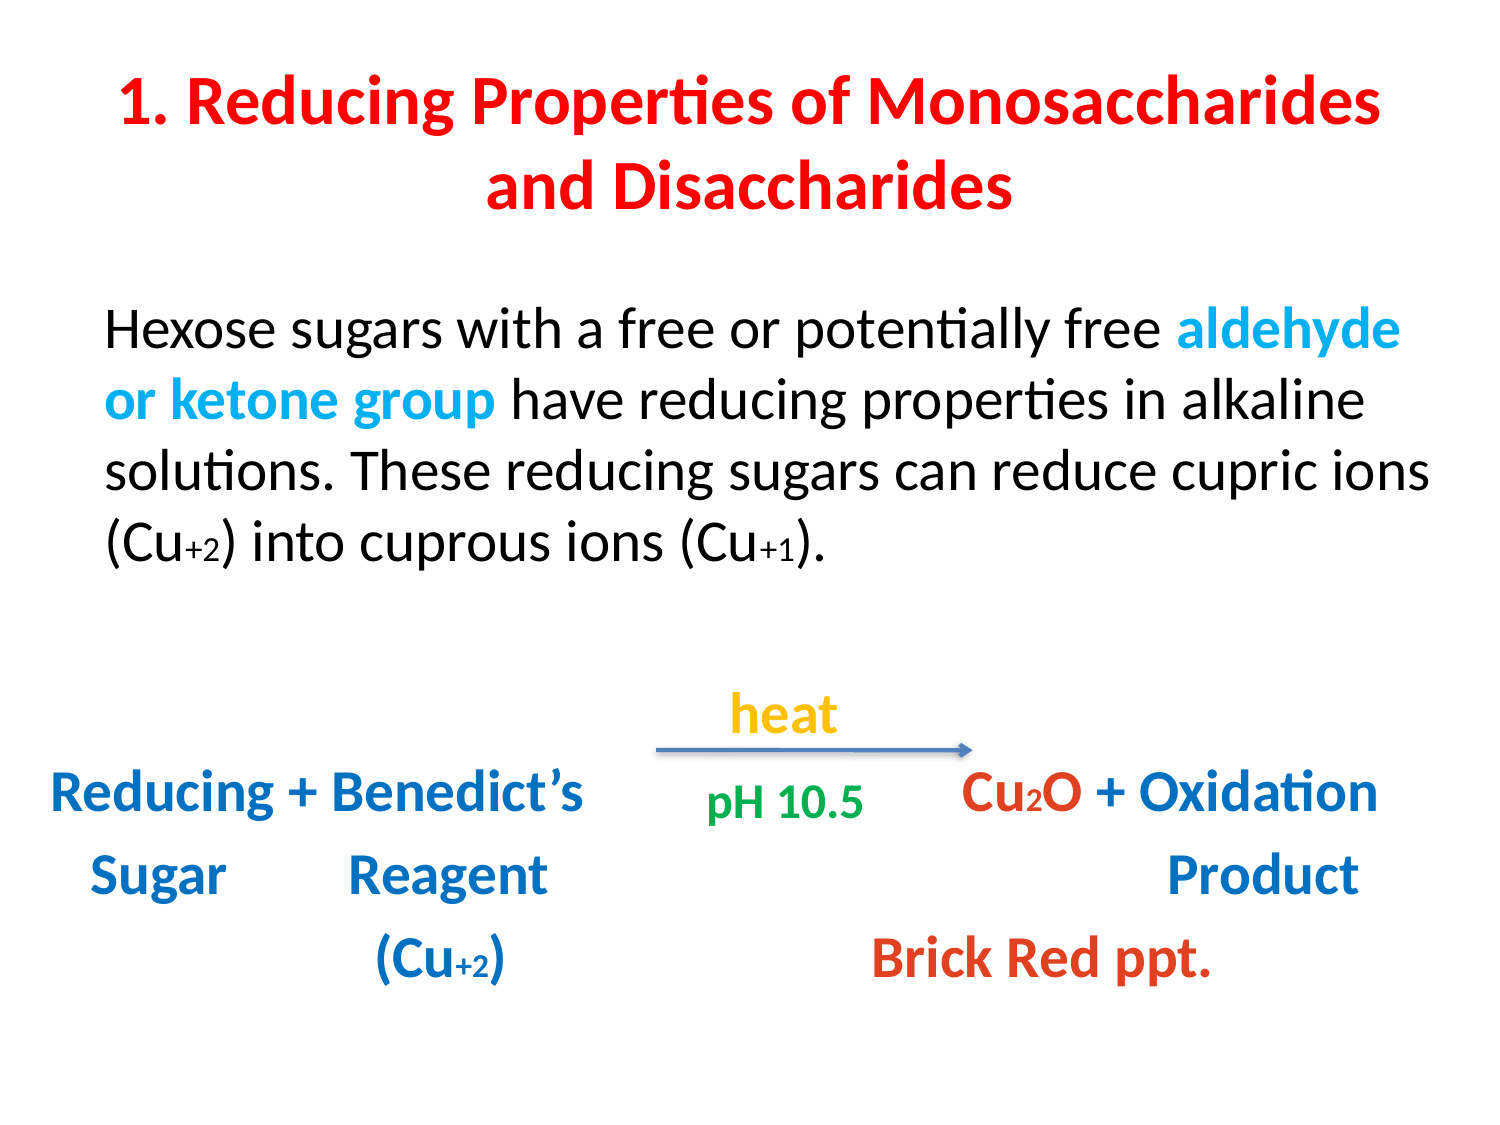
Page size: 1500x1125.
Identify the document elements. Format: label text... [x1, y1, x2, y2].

text_box heat [714, 667, 868, 748]
text_box pH 10.5 [691, 761, 891, 837]
list Hexose sugars with a free or potentially free aldehyde or ketone group have reducing properties in alkaline solutions. These reducing sugars can reduce cupric ions (Cu+2) into cuprous ions (Cu+1). Reducing + Benedict’s Cu2O + Oxidation Sugar Reagent Product (Cu+2) Brick Red ppt. [35, 281, 1465, 1005]
title 1. Reducing Properties of Monosaccharides and Disaccharides [75, 45, 1425, 233]
